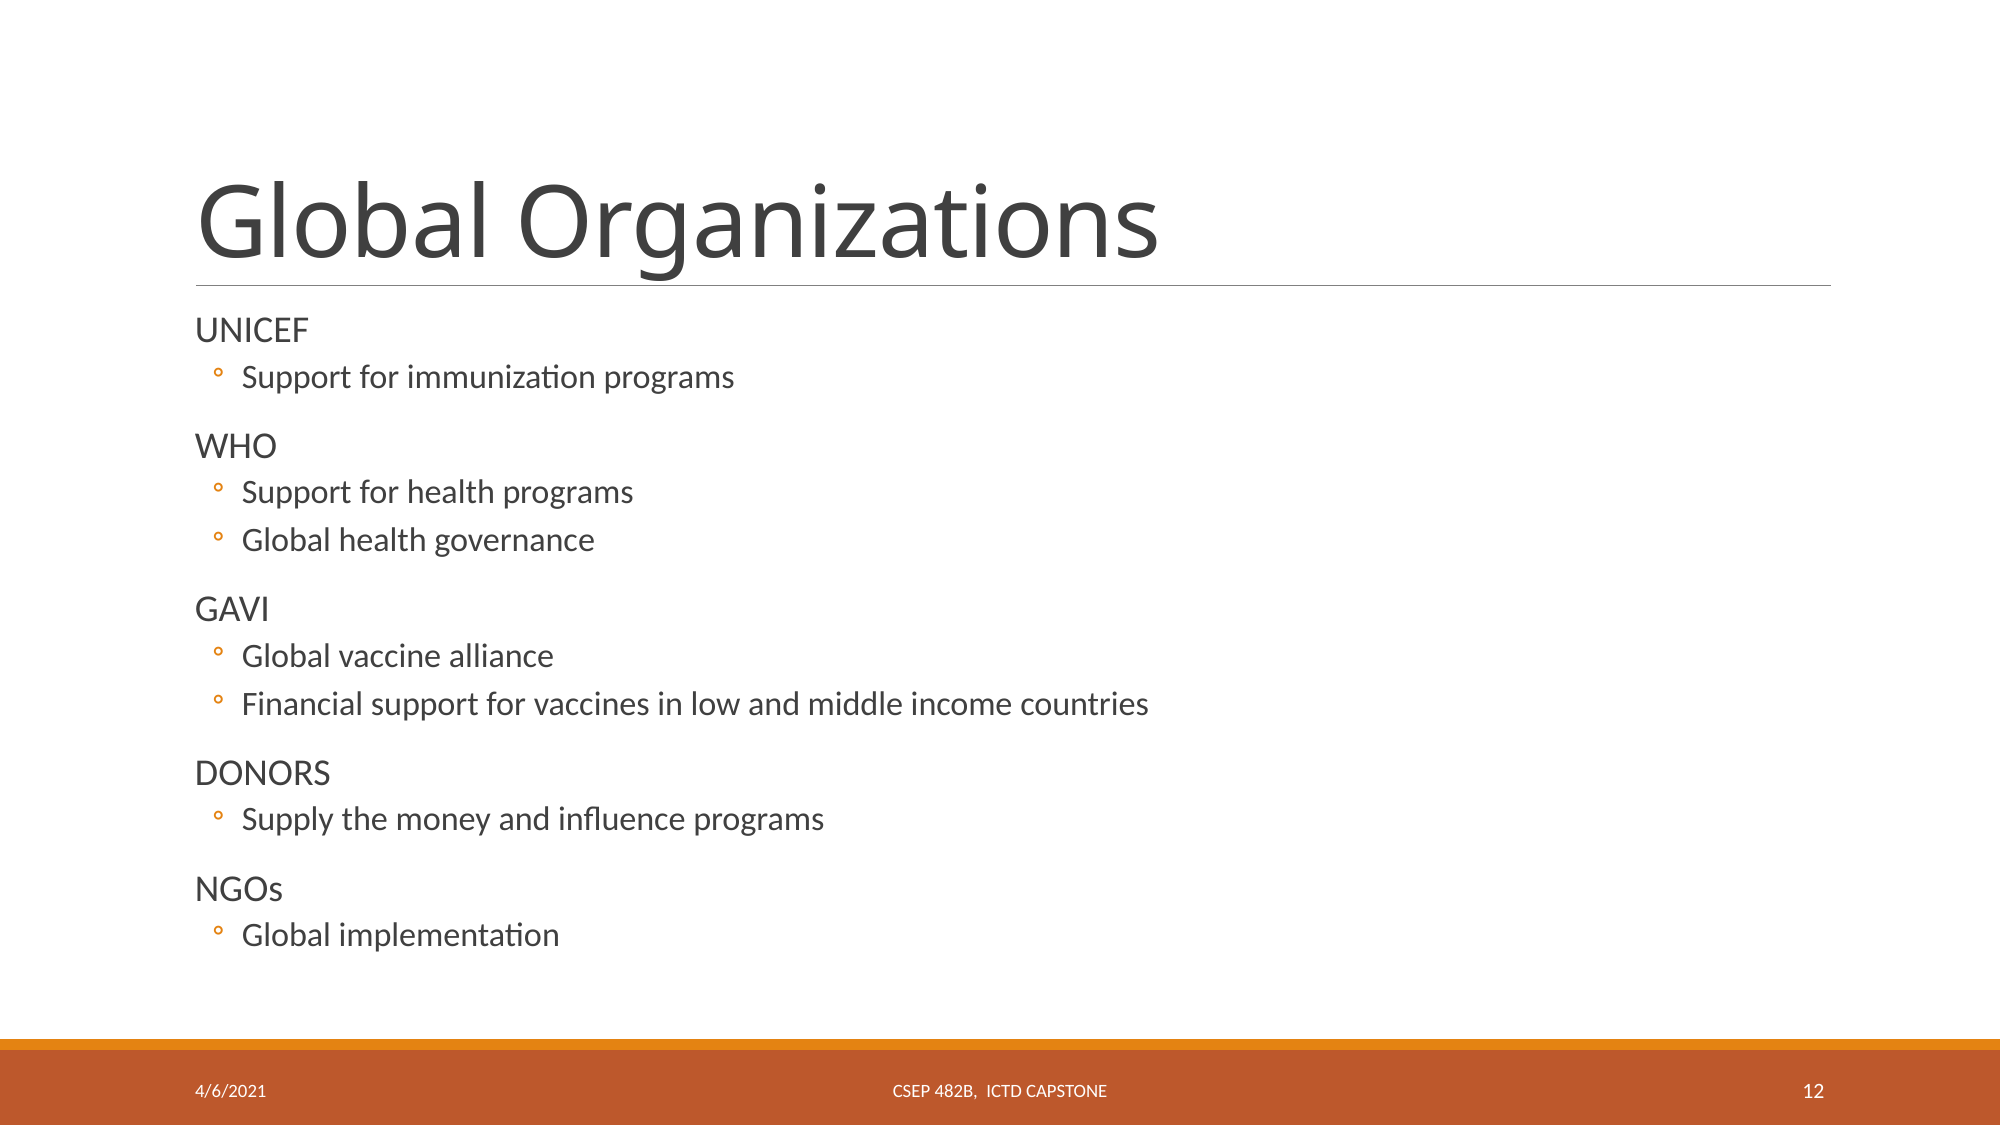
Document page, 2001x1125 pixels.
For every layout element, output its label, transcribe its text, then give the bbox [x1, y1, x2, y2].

title Global Organizations [180, 47, 1830, 285]
slide_number 12 [1624, 1059, 1840, 1120]
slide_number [180, 1059, 586, 1120]
list UNICEF Support for immunization programs WHO Support for health programs Global health governance GAVI Global vaccine alliance Financial support for vaccines in low and middle income countries DONORS Supply the money and influence programs NGOs Global implementation [180, 302, 1830, 963]
footer CSEP 482B, ICTD Capstone [604, 1059, 1396, 1120]
